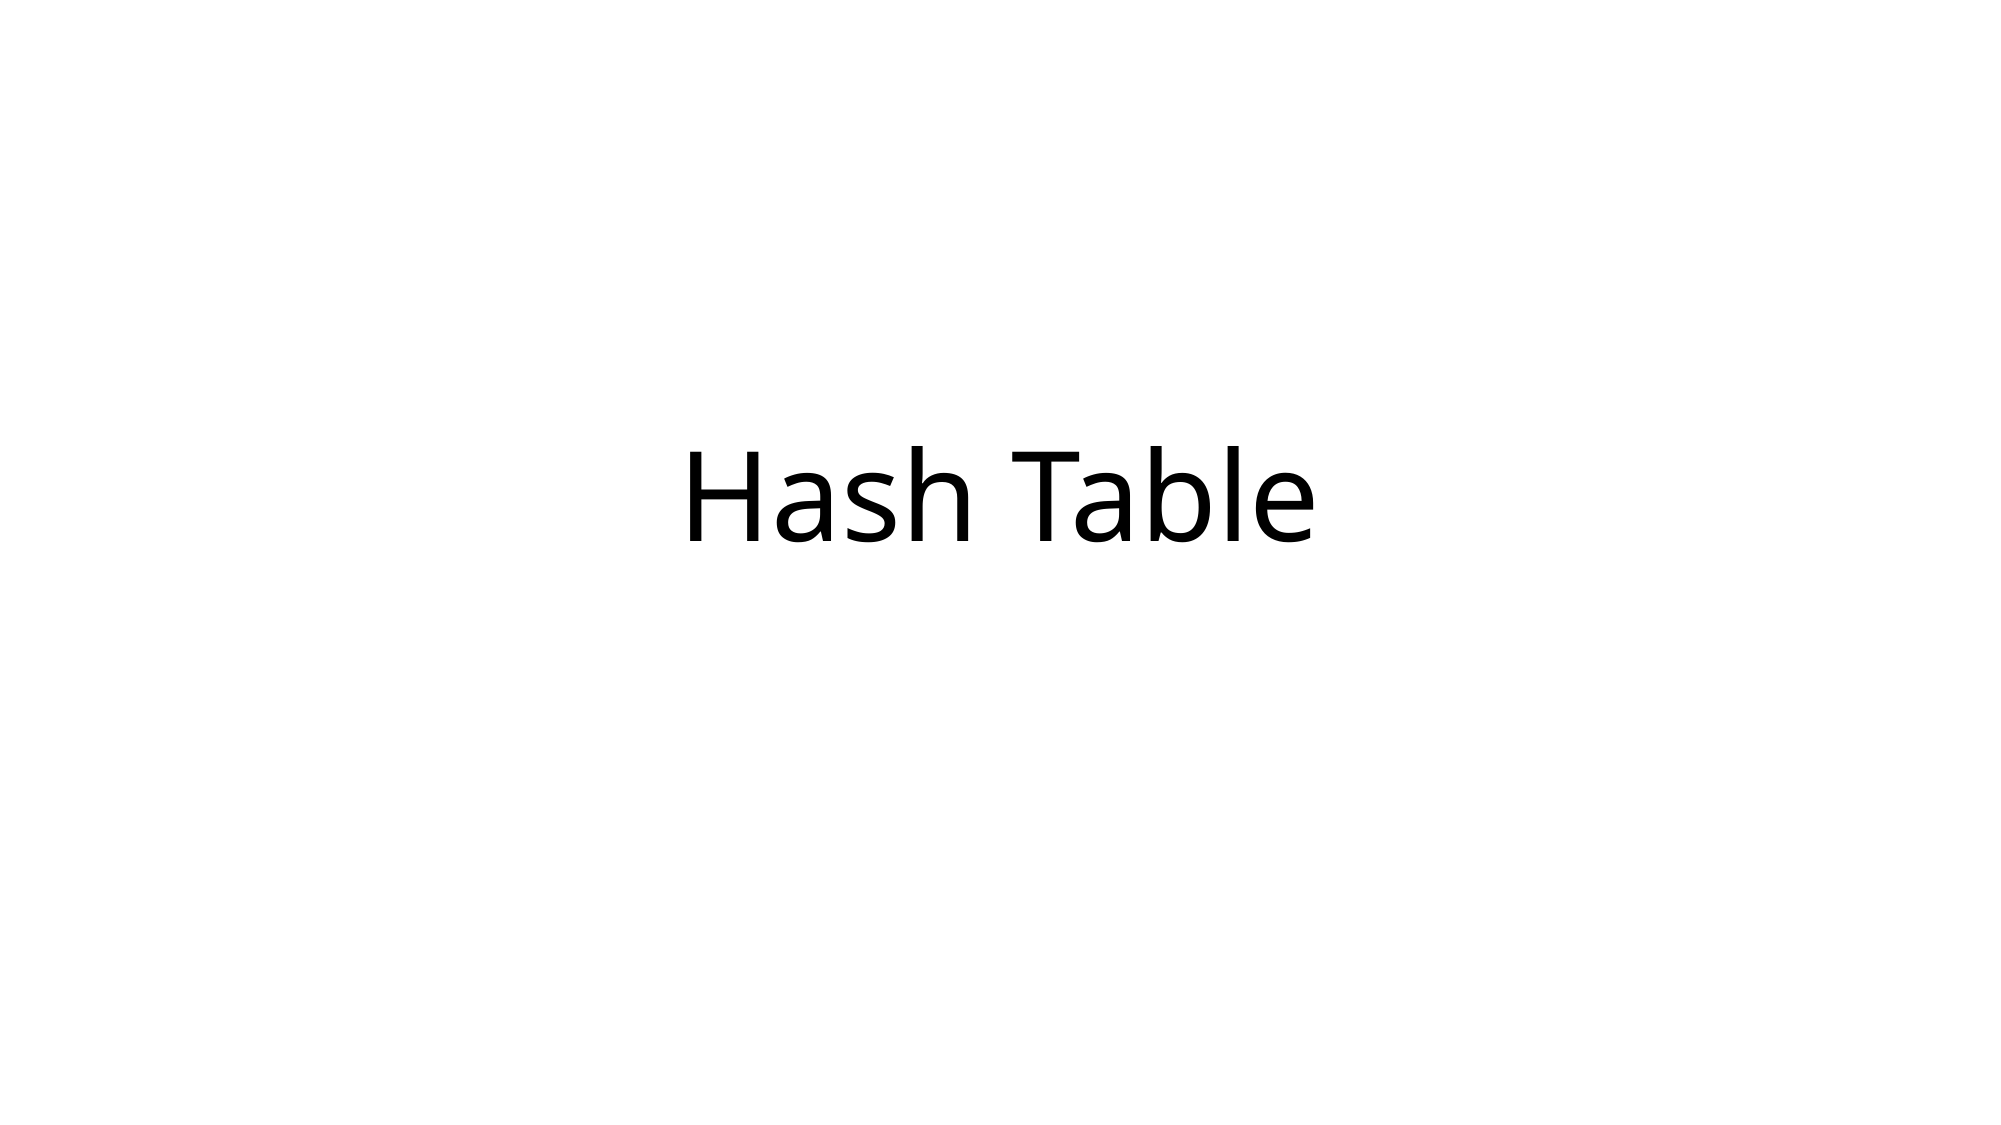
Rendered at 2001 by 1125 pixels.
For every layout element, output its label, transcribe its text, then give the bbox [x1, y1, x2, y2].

title Hash Table [249, 184, 1750, 576]
